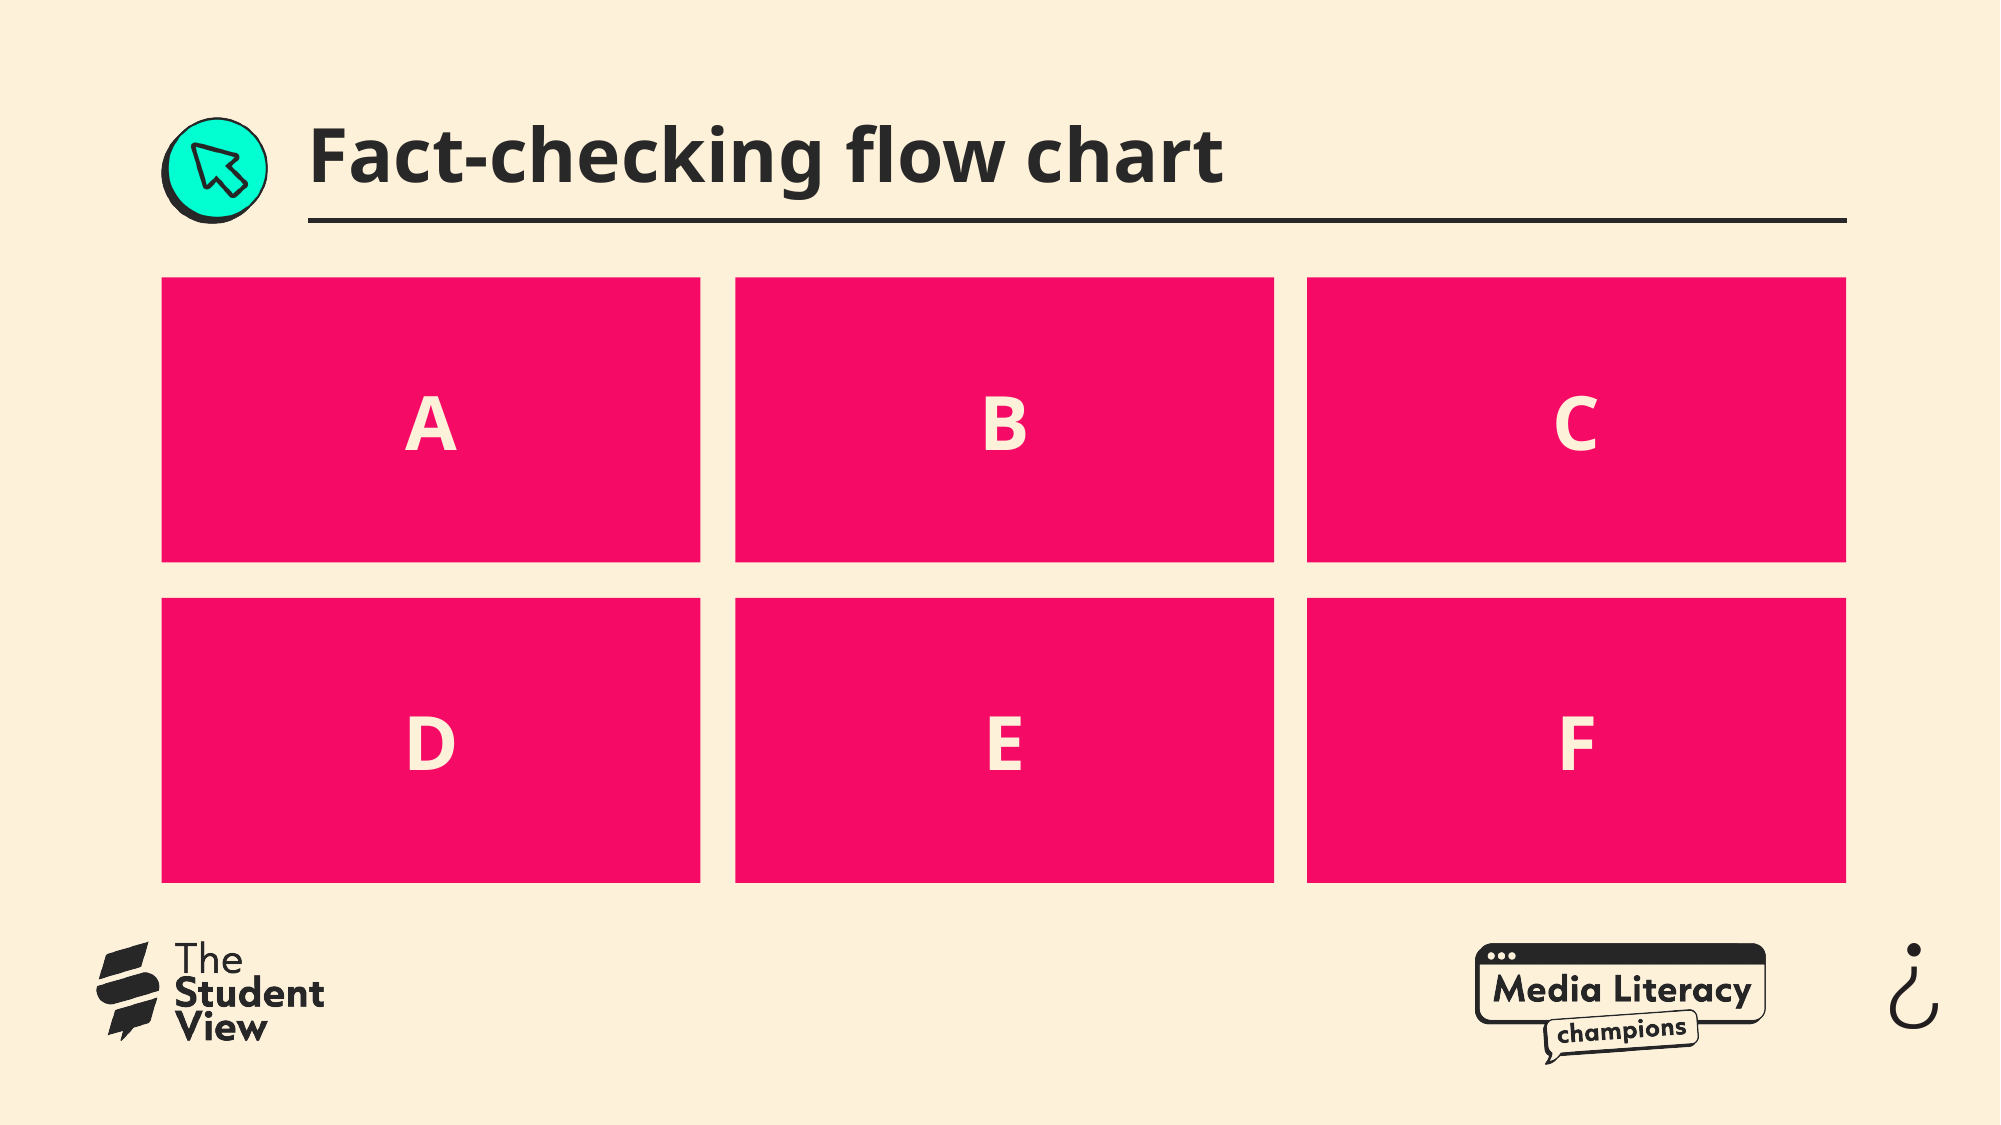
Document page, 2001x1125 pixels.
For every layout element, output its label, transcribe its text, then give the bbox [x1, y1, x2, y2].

picture [96, 941, 324, 1041]
text_box B [735, 277, 1275, 563]
text_box C [1307, 277, 1847, 563]
picture [161, 116, 269, 224]
text_box A [161, 277, 701, 563]
picture [1475, 943, 1766, 1065]
text_box F [1307, 597, 1847, 883]
text_box Fact-checking flow chart [296, 49, 1847, 267]
text_box D [161, 597, 701, 883]
picture [1890, 943, 1938, 1029]
text_box E [735, 597, 1275, 883]
